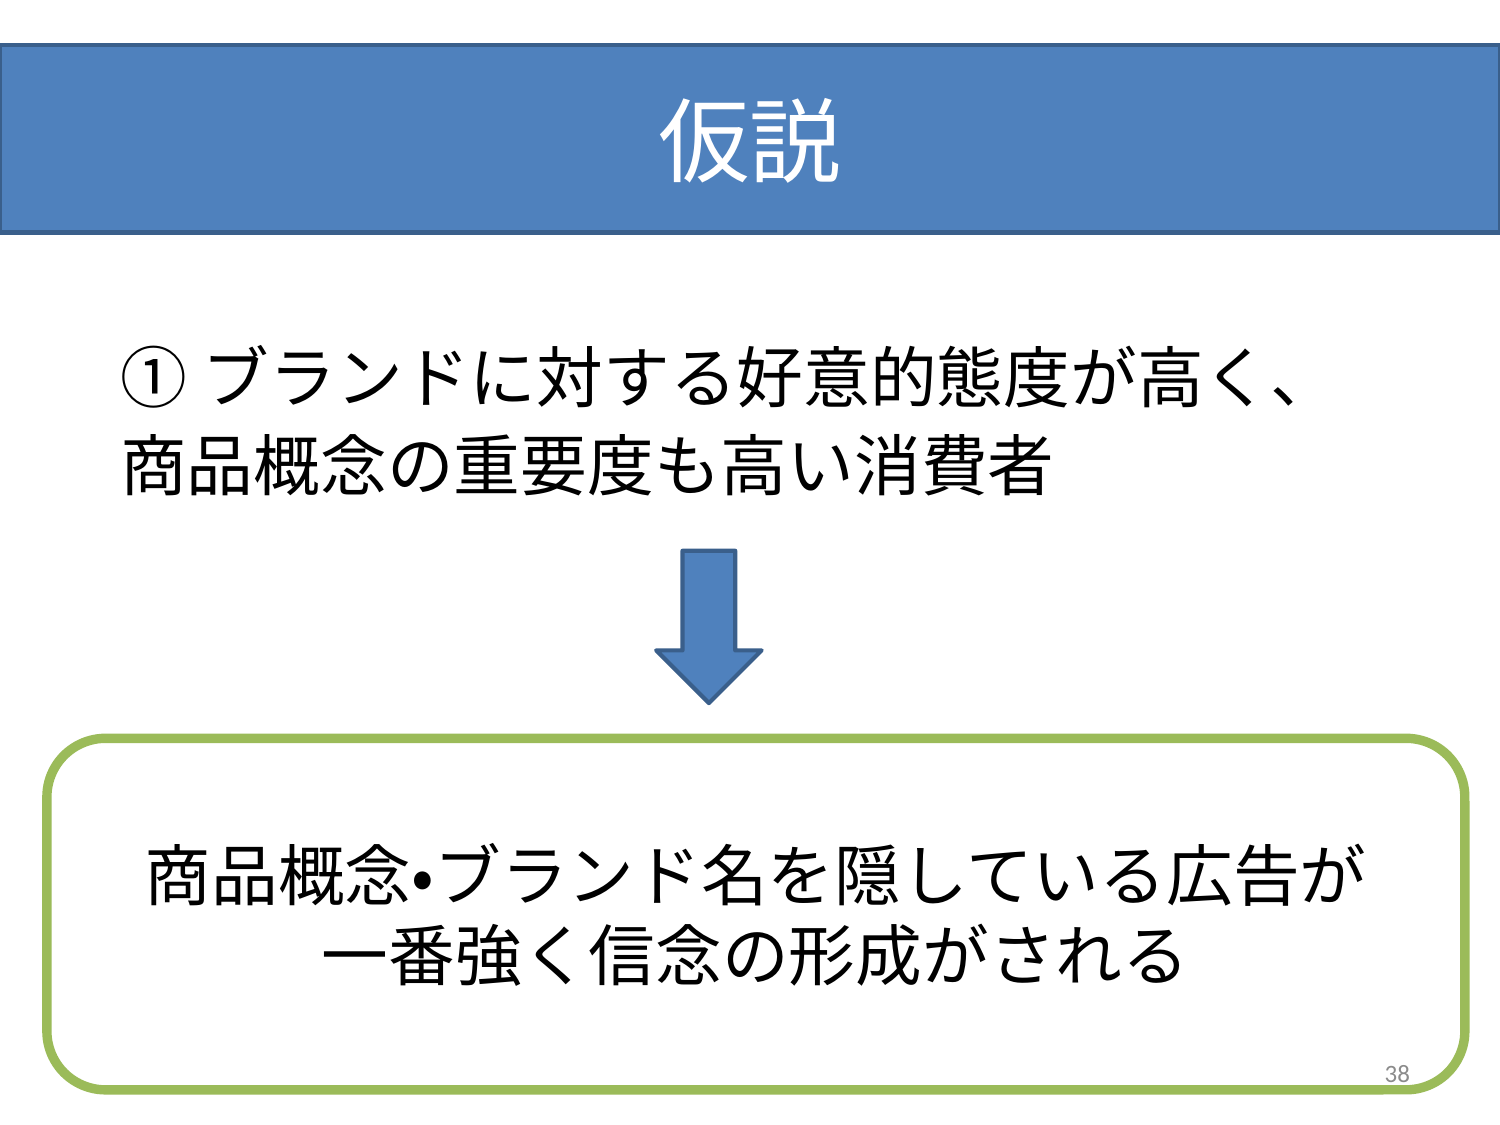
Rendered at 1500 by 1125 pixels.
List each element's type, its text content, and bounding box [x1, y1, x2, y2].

slide_number 38 [1074, 1042, 1425, 1103]
title 仮説 [0, 43, 1500, 235]
text_box 商品概念・ブランド名を隠している広告が 一番強く信念の形成がされる [44, 736, 1467, 1092]
text_box [654, 548, 764, 706]
text_box ①ブランドに対する好意的態度が高く、 商品概念の重要度も高い消費者 [105, 328, 1500, 603]
